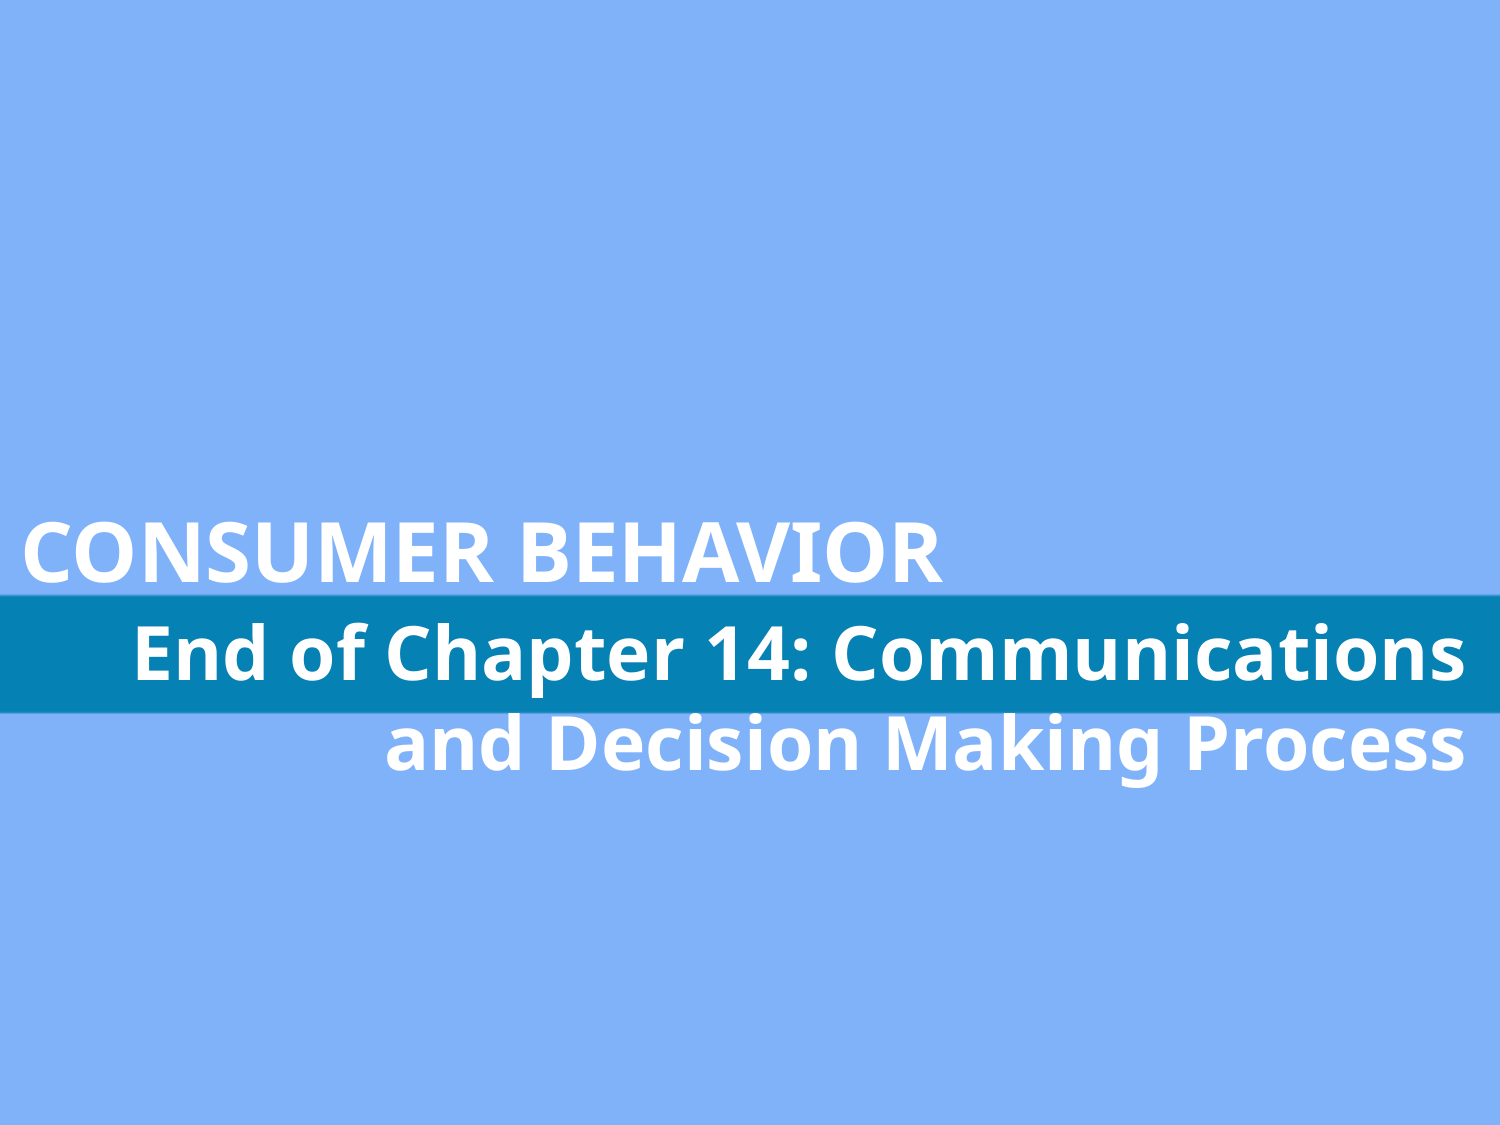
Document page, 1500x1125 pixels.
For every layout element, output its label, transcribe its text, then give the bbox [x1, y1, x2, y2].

picture [0, 0, 1500, 596]
text_box End of Chapter 14: Communications and Decision Making Process [18, 597, 1483, 793]
picture [0, 713, 1500, 1125]
text_box CONSUMER BEHAVIOR [5, 491, 1424, 592]
